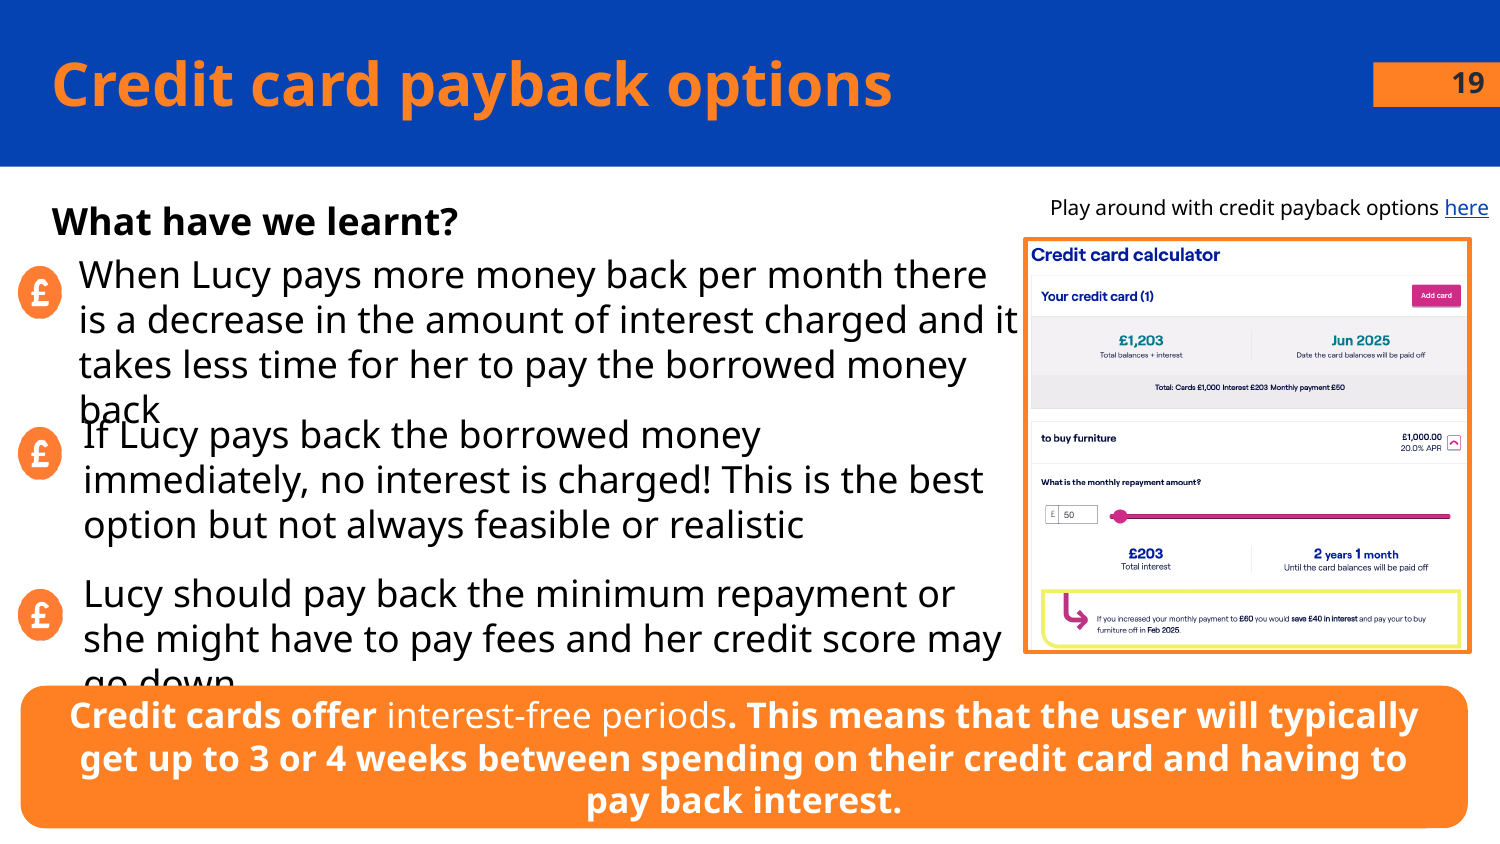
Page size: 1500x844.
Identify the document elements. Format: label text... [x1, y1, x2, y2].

slide_number 19 [1410, 49, 1500, 115]
picture [1027, 240, 1468, 650]
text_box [17, 555, 1026, 677]
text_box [17, 235, 1038, 404]
text_box What have we learnt? [36, 183, 641, 234]
title Credit card payback options [36, 39, 1306, 125]
text_box Credit cards offer interest-free periods. This means that the user will typically get up to 3 or 4 weeks between spending on their credit card and having to pay back interest. [21, 686, 1468, 828]
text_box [17, 395, 1003, 554]
text_box Play around with credit payback options here [1034, 180, 1500, 237]
